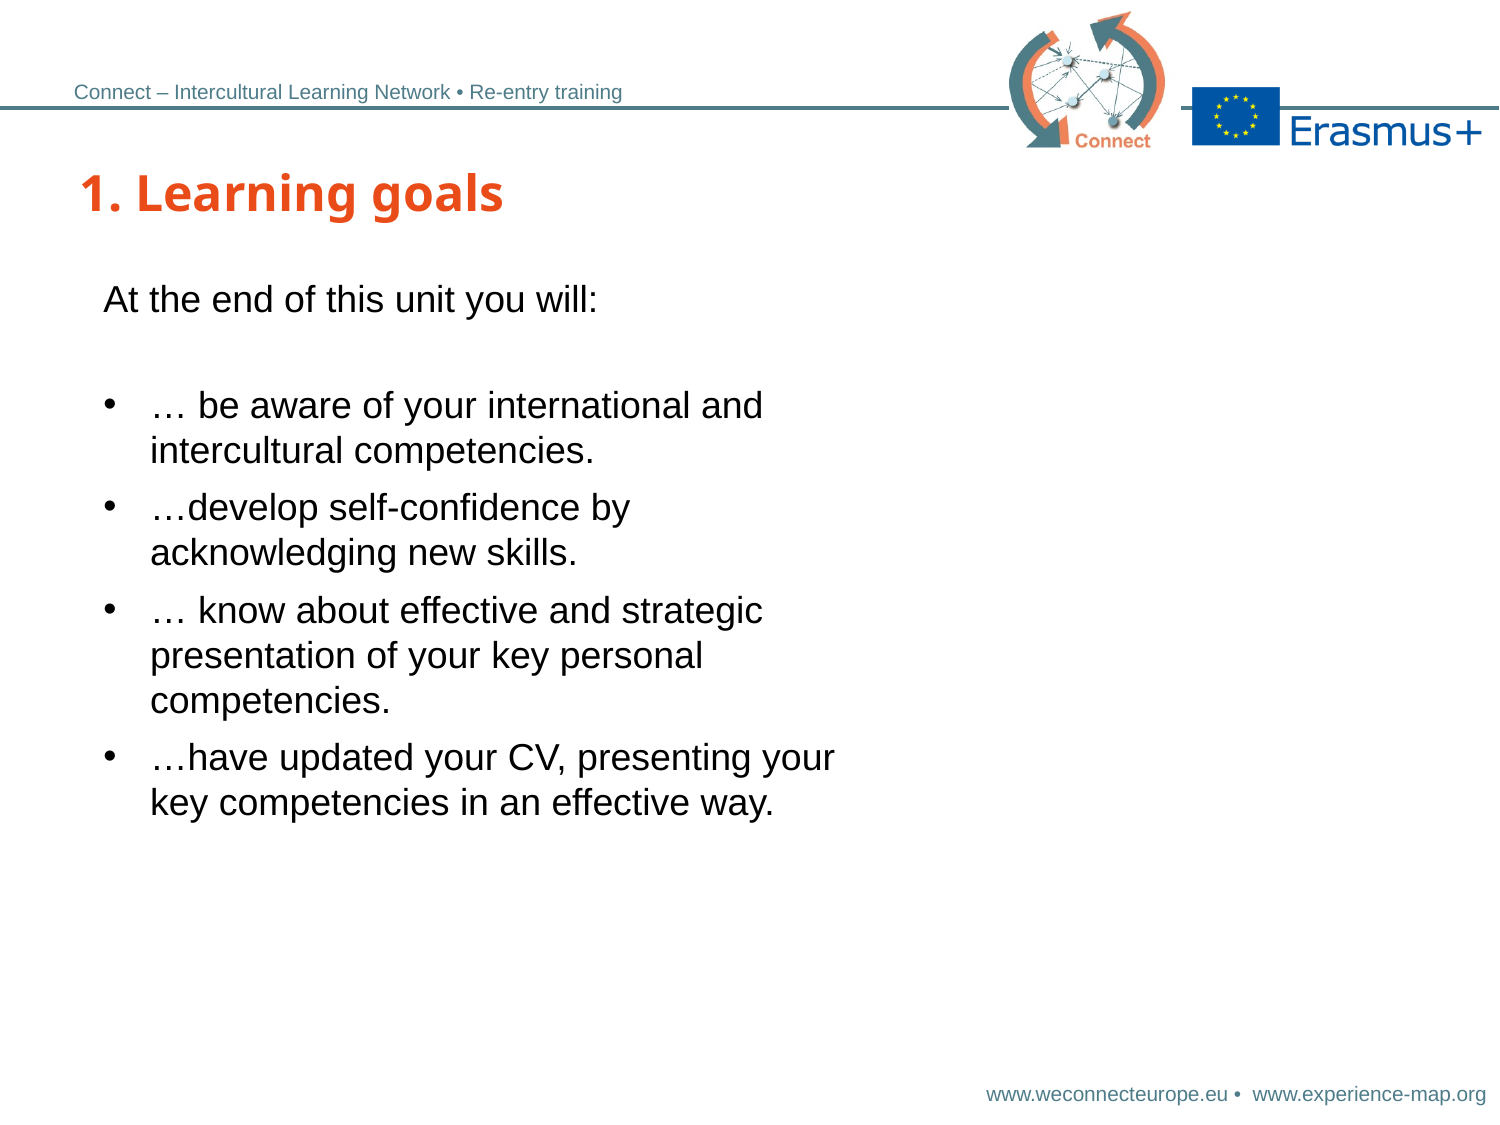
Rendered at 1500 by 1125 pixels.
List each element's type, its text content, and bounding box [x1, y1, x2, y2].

picture [1009, 11, 1498, 162]
text_box … be aware of your international and intercultural competencies. …develop self-confidence by acknowledging new skills. … know about effective and strategic presentation of your key personal competencies. …have updated your CV, presenting your key competencies in an effective way. [88, 373, 880, 831]
text_box 1. Learning goals [64, 153, 550, 229]
text_box At the end of this unit you will: [88, 267, 869, 327]
